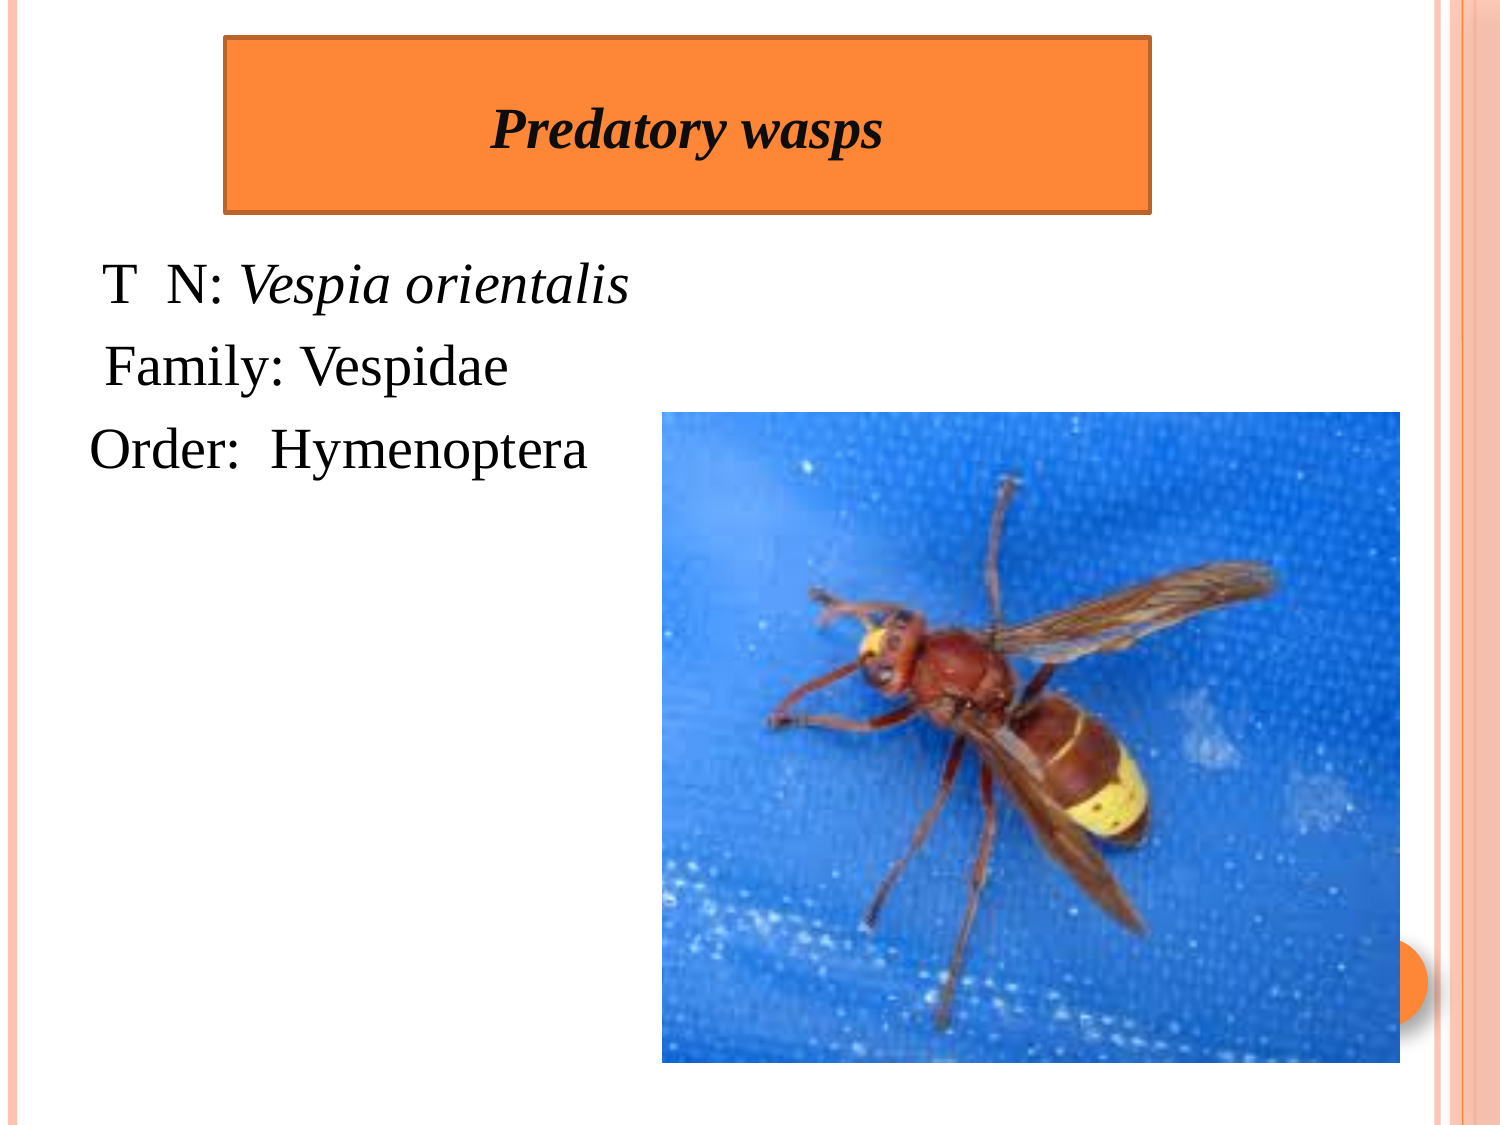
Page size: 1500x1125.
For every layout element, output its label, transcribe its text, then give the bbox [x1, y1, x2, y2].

text_box Predatory wasps [223, 35, 1152, 215]
picture [662, 412, 1401, 1063]
list T N: Vespia orientalis Family: Vespidae Order: Hymenoptera [75, 237, 1300, 1062]
